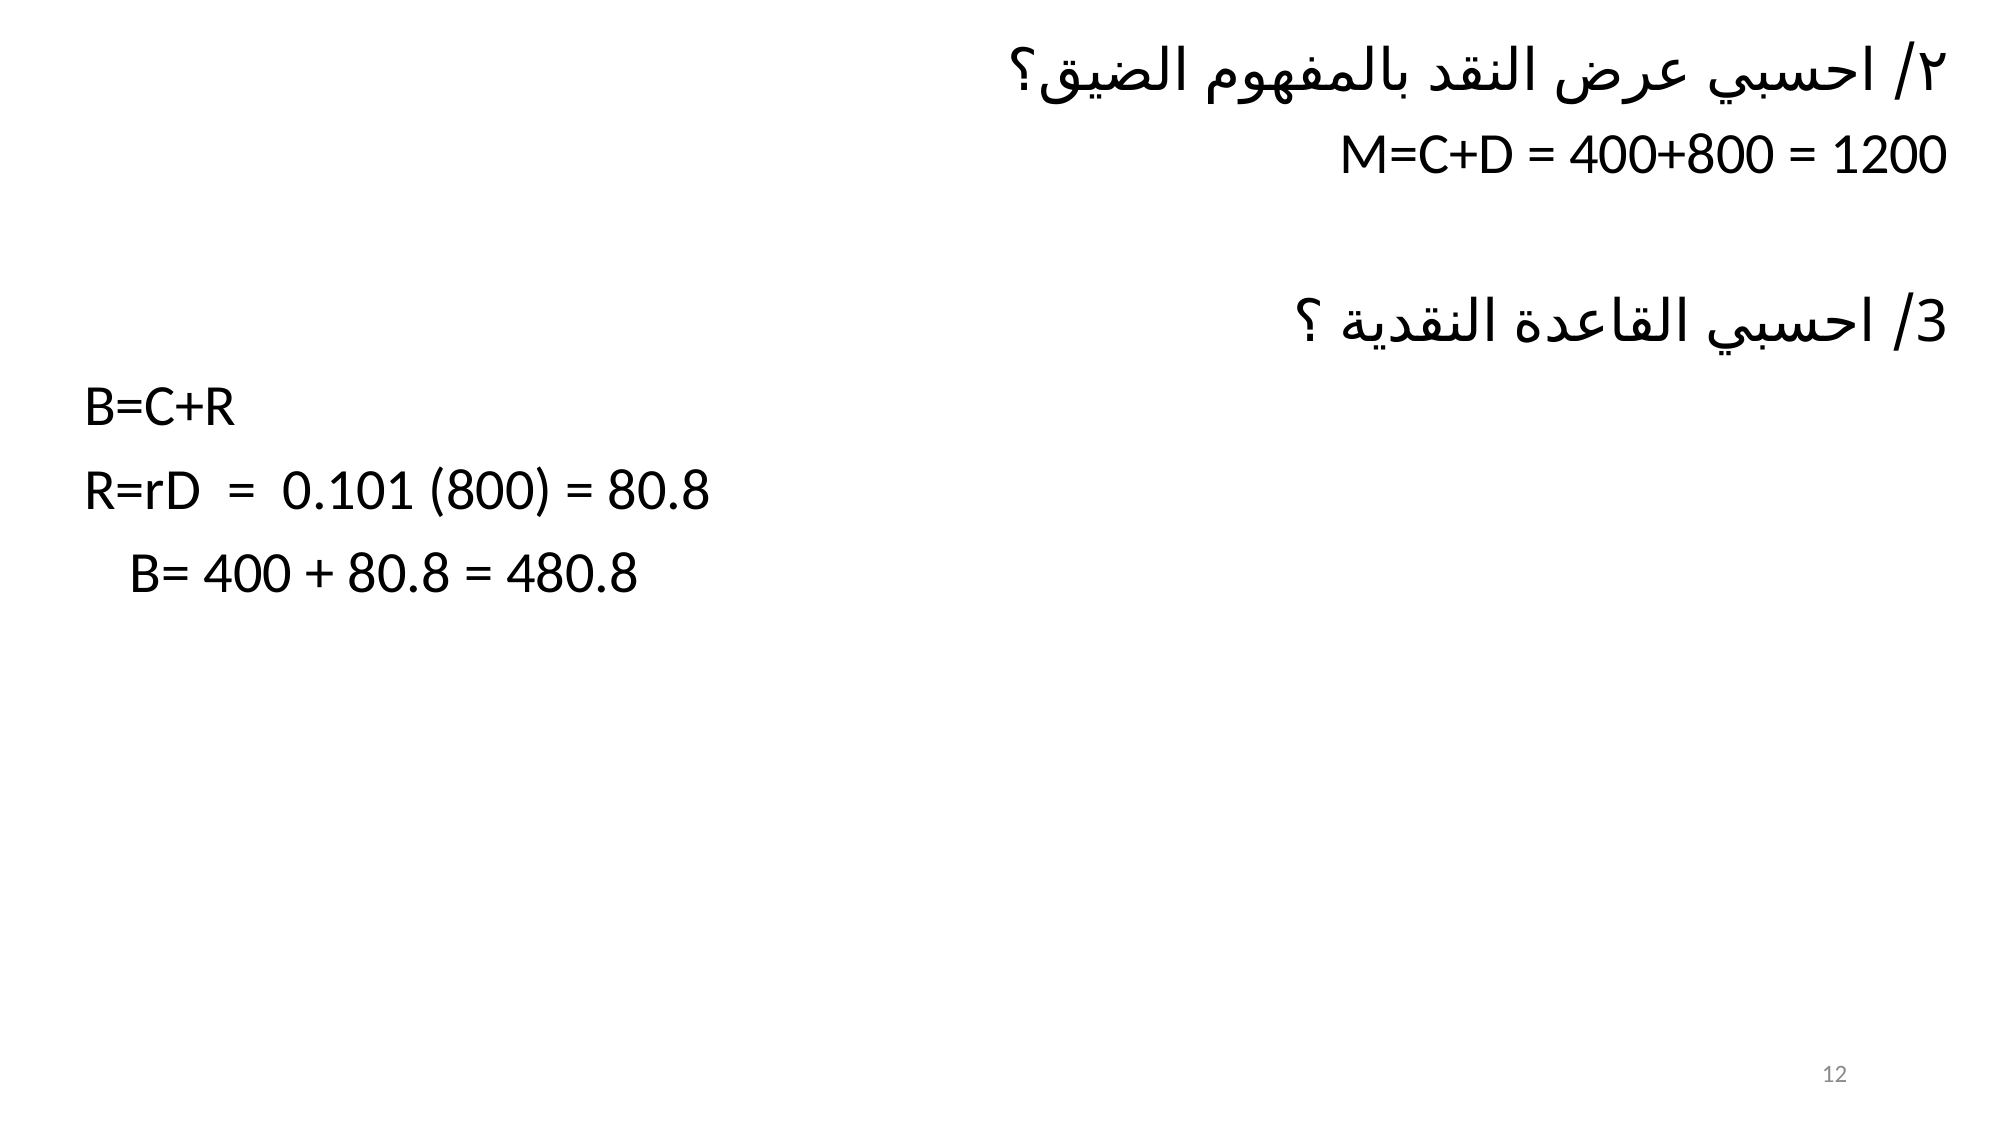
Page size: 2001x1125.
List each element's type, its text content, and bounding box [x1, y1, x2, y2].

slide_number 12 [1412, 1042, 1863, 1103]
list ٢/ احسبي عرض النقد بالمفهوم الضيق؟ M=C+D = 400+800 = 1200 3/ احسبي القاعدة النقدية ؟ B=C+R R=rD = 0.101 (800) = 80.8 B= 400 + 80.8 = 480.8 [69, 32, 1964, 1078]
